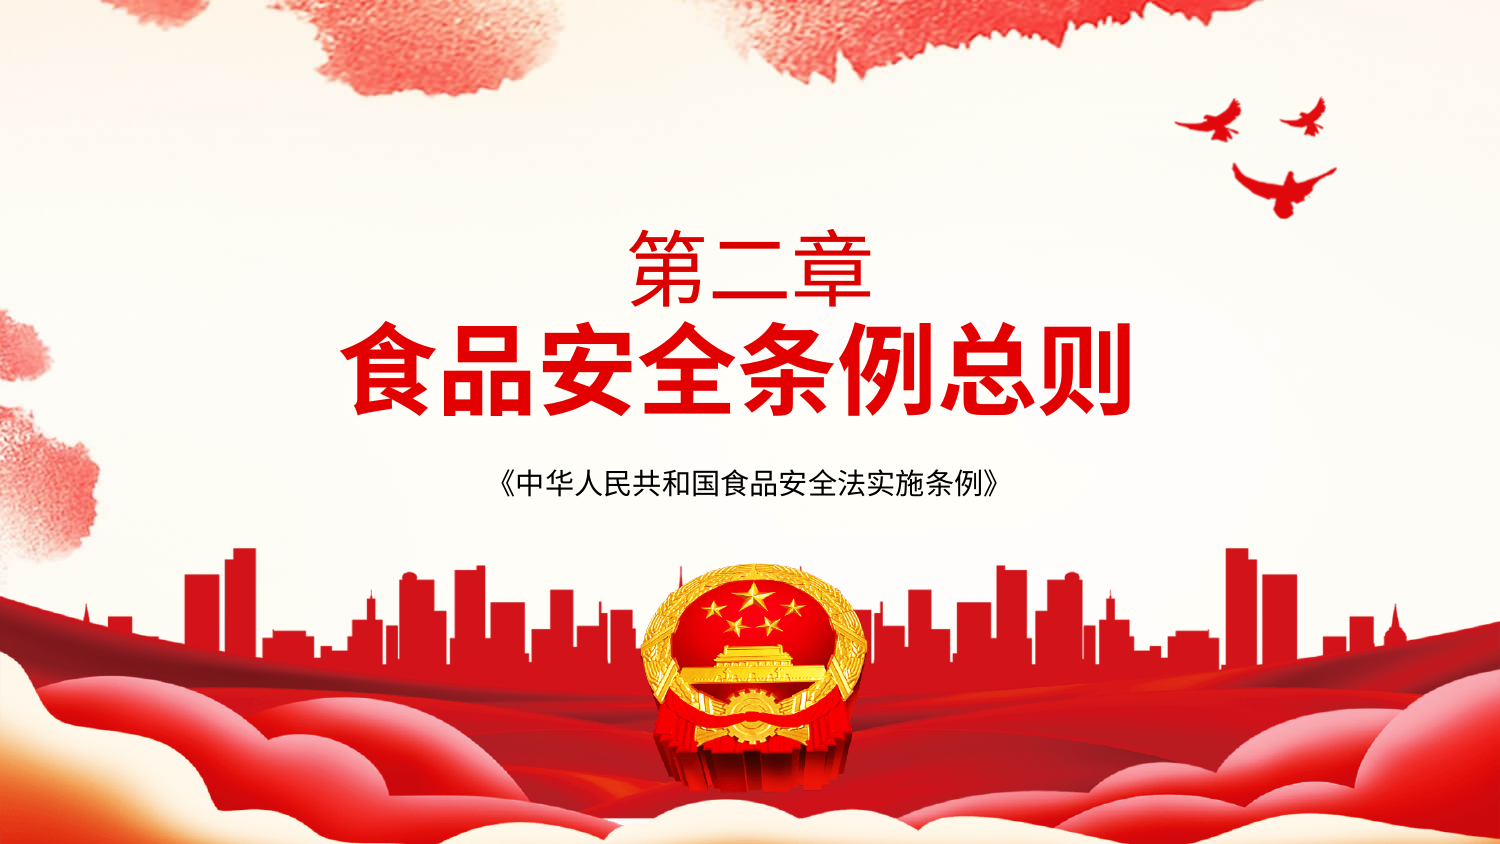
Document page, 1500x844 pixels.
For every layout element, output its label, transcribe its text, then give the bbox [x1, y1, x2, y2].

text_box 第二章 [575, 186, 926, 324]
text_box 食品安全条例总则 [187, 301, 1288, 433]
picture [0, 0, 1500, 844]
text_box 《中华人民共和国食品安全法实施条例》 [440, 451, 1060, 490]
